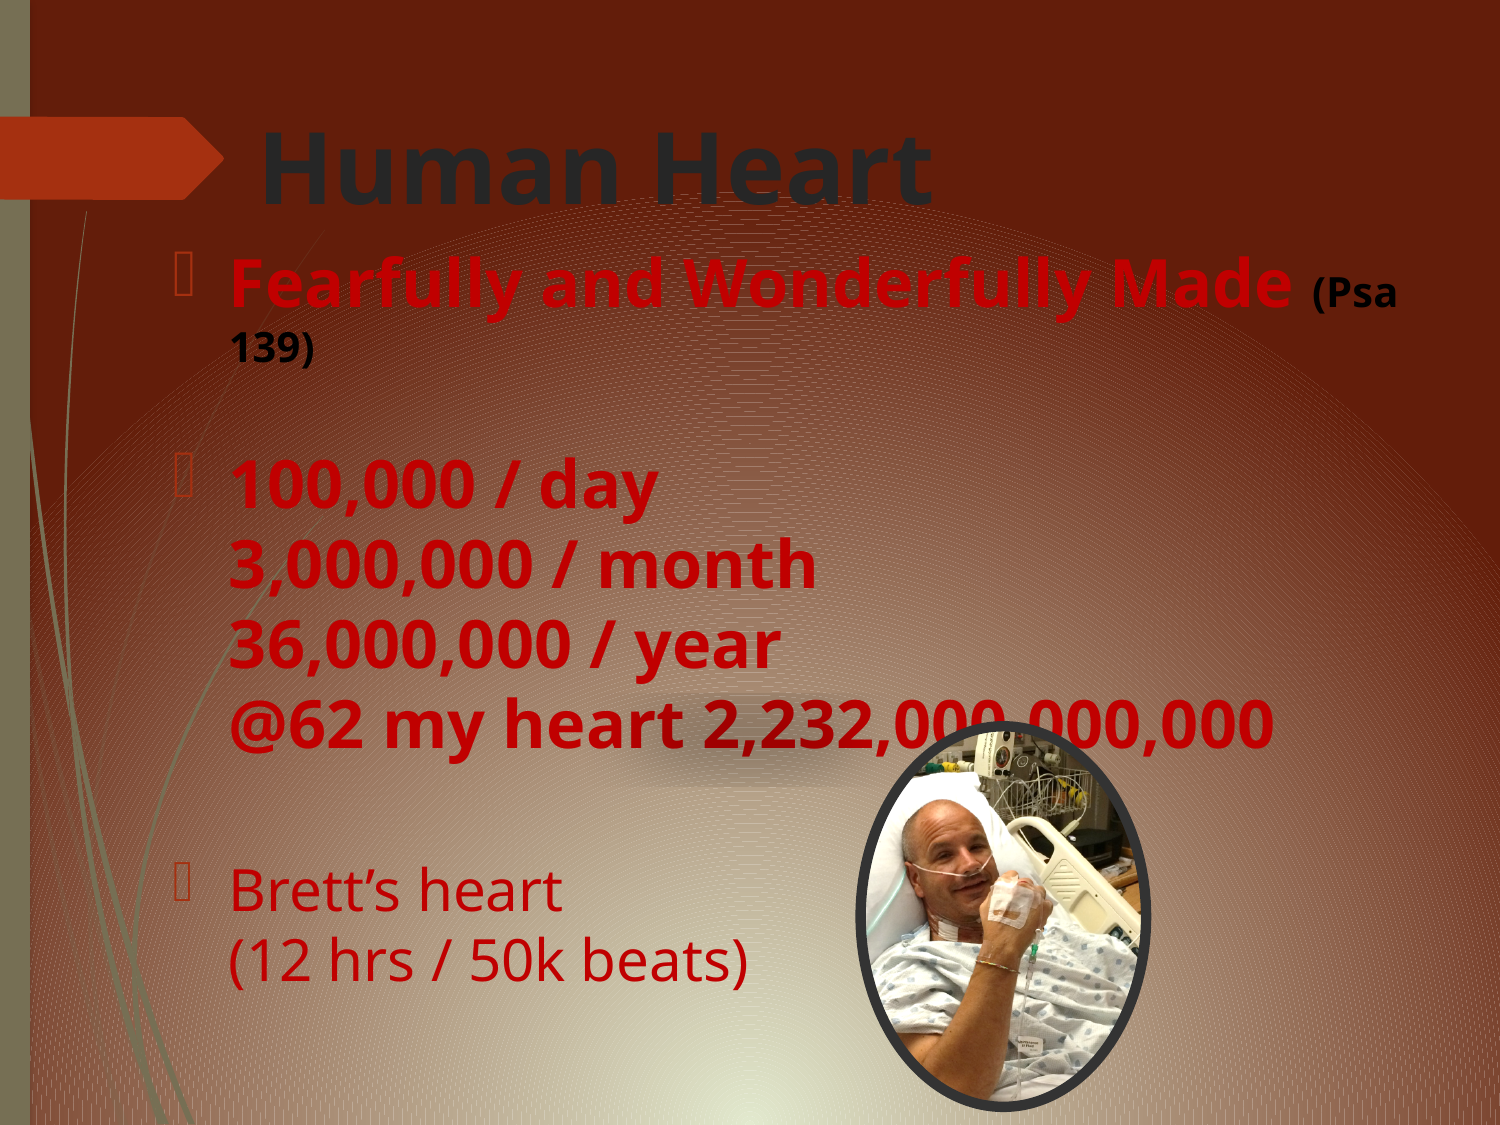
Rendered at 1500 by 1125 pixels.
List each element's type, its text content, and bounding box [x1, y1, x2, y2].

list Fearfully and Wonderfully Made (Psa 139) 100,000 / day 3,000,000 / month 36,000,000 / year @62 my heart 2,232,000,000,000 Brett’s heart (12 hrs / 50k beats) [157, 233, 1500, 1107]
picture [860, 726, 1147, 1108]
title Human Heart [242, 96, 1324, 233]
